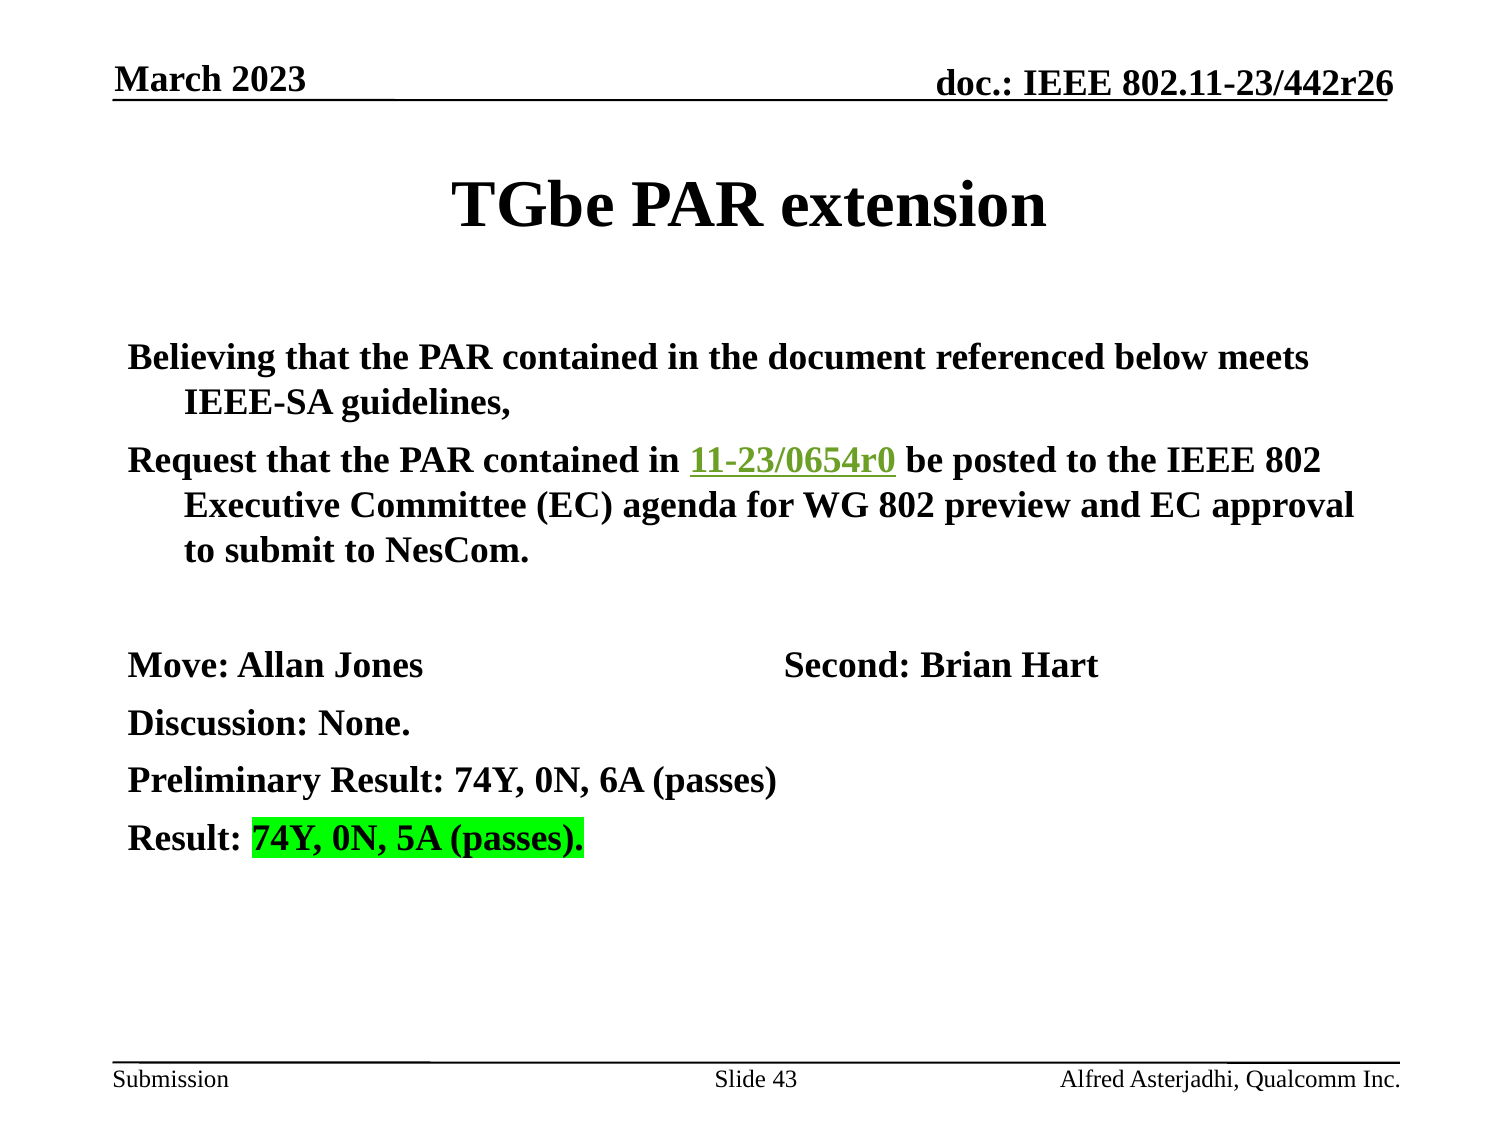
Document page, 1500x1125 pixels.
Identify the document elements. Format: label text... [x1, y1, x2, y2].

list Believing that the PAR contained in the document referenced below meets IEEE-SA guidelines, Request that the PAR contained in 11-23/0654r0 be posted to the IEEE 802 Executive Committee (EC) agenda for WG 802 preview and EC approval to submit to NesCom. Move: Allan Jones Second: Brian Hart Discussion: None. Preliminary Result: 74Y, 0N, 6A (passes) Result: 74Y, 0N, 5A (passes). [112, 324, 1388, 1000]
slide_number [114, 54, 423, 100]
slide_number Slide 43 [712, 1061, 800, 1123]
title TGbe PAR extension [112, 112, 1388, 288]
footer Alfred Asterjadhi, Qualcomm Inc. [878, 1061, 1402, 1093]
